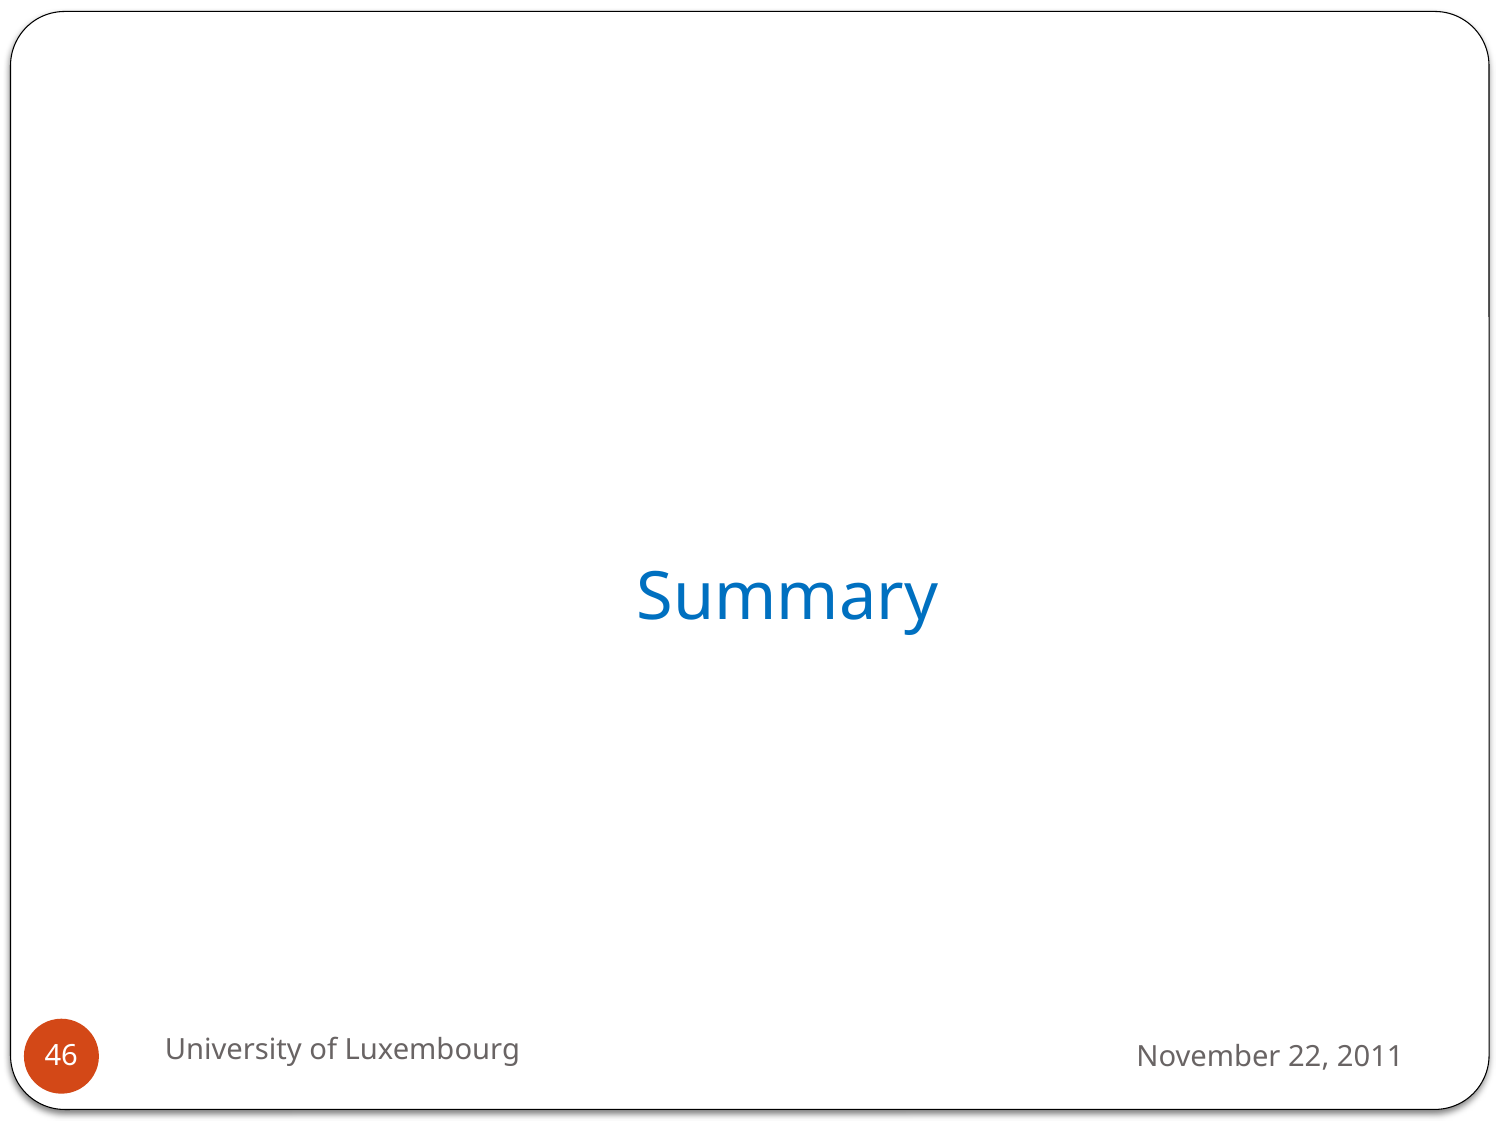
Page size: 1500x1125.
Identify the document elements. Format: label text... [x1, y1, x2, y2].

list Summary [150, 237, 1425, 988]
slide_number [1012, 1015, 1419, 1094]
footer University of Luxembourg [150, 1012, 800, 1088]
slide_number 46 [23, 1018, 99, 1094]
